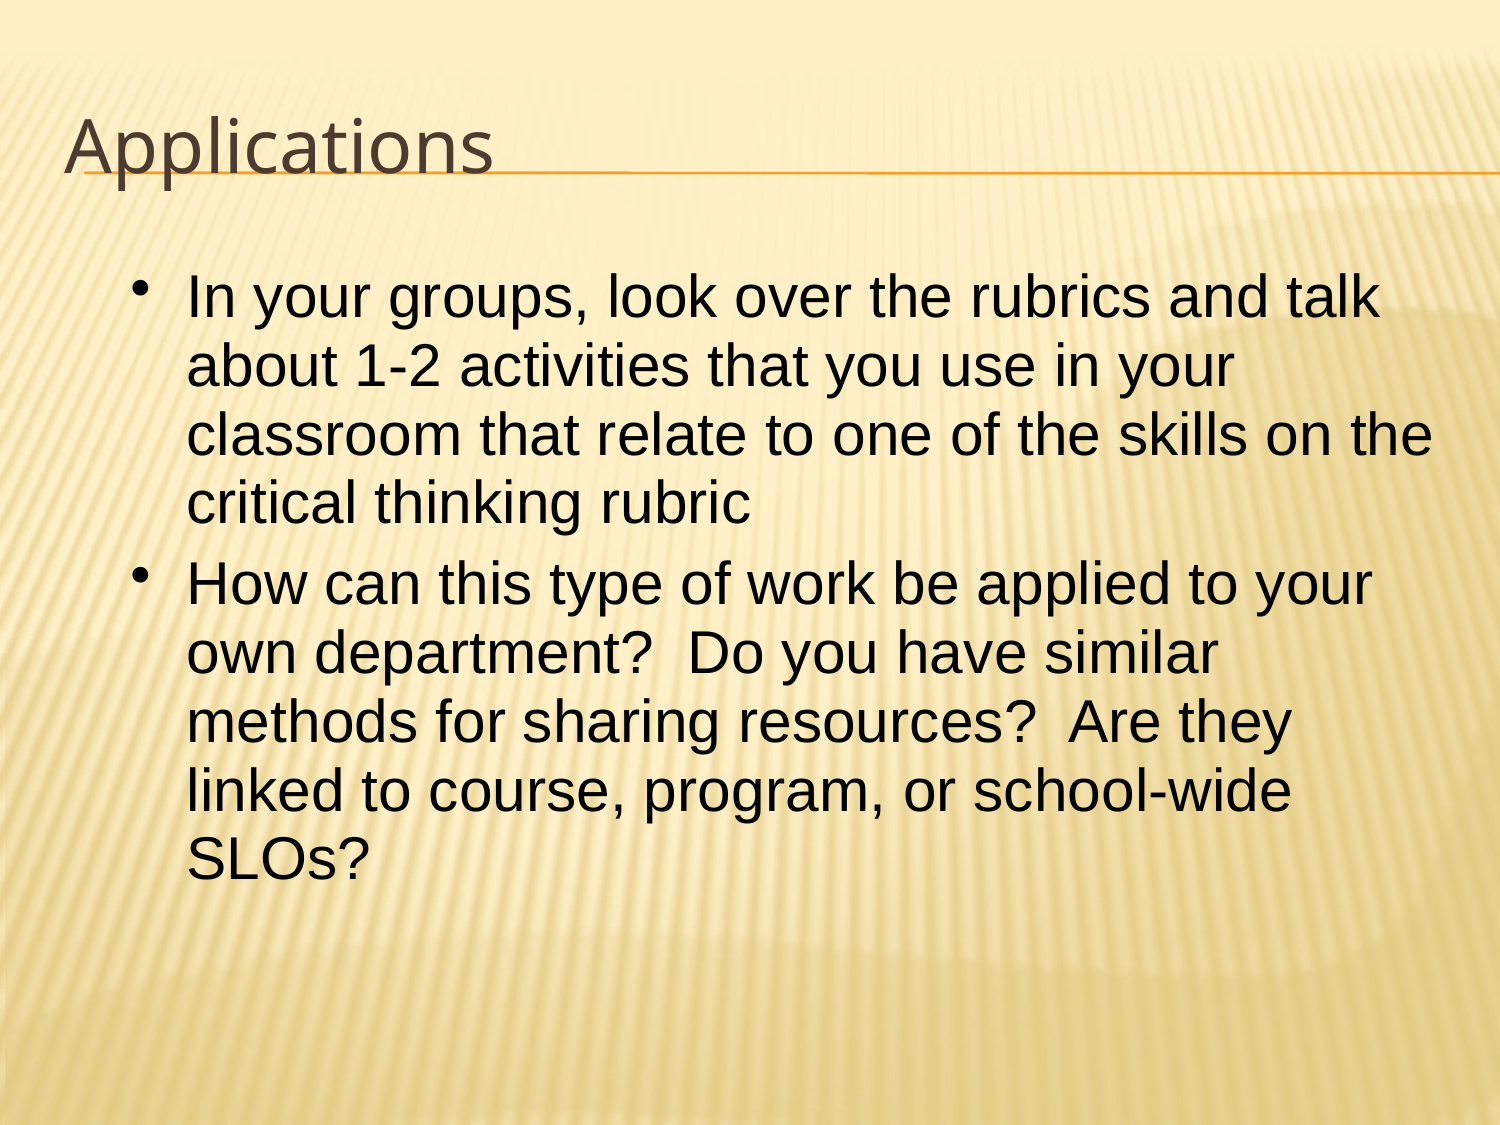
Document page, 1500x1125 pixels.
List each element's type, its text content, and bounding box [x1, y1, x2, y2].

title Applications [50, 75, 1475, 213]
list In your groups, look over the rubrics and talk about 1-2 activities that you use in your classroom that relate to one of the skills on the critical thinking rubric How can this type of work be applied to your own department? Do you have similar methods for sharing resources? Are they linked to course, program, or school-wide SLOs? [50, 254, 1475, 998]
